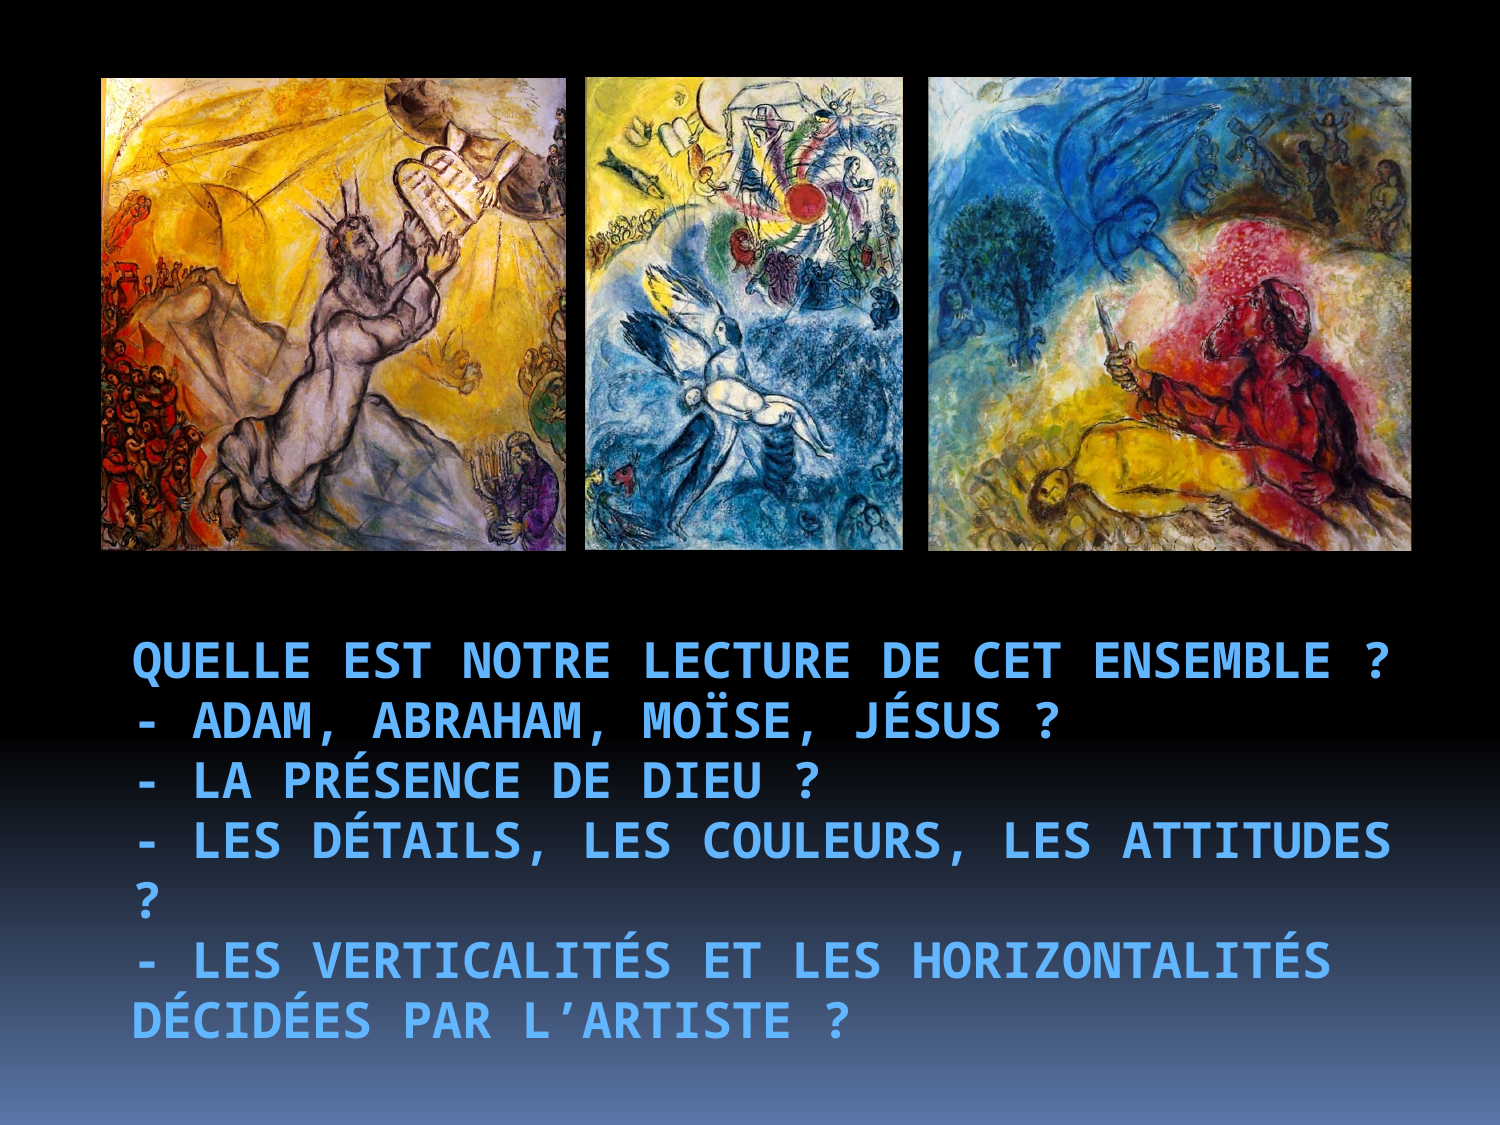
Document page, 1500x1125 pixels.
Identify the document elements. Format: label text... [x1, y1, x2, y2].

picture [927, 77, 1412, 551]
picture [101, 77, 566, 552]
text_box Quelle est notre lecture de cet ensemble ? - Adam, Abraham, Moïse, Jésus ? - La présence de dieu ? - Les détails, les couleurs, les attitudes ? - Les verticalités et Les horizontalités décidées par l’artiste ? [117, 621, 1416, 1071]
picture [585, 77, 903, 551]
